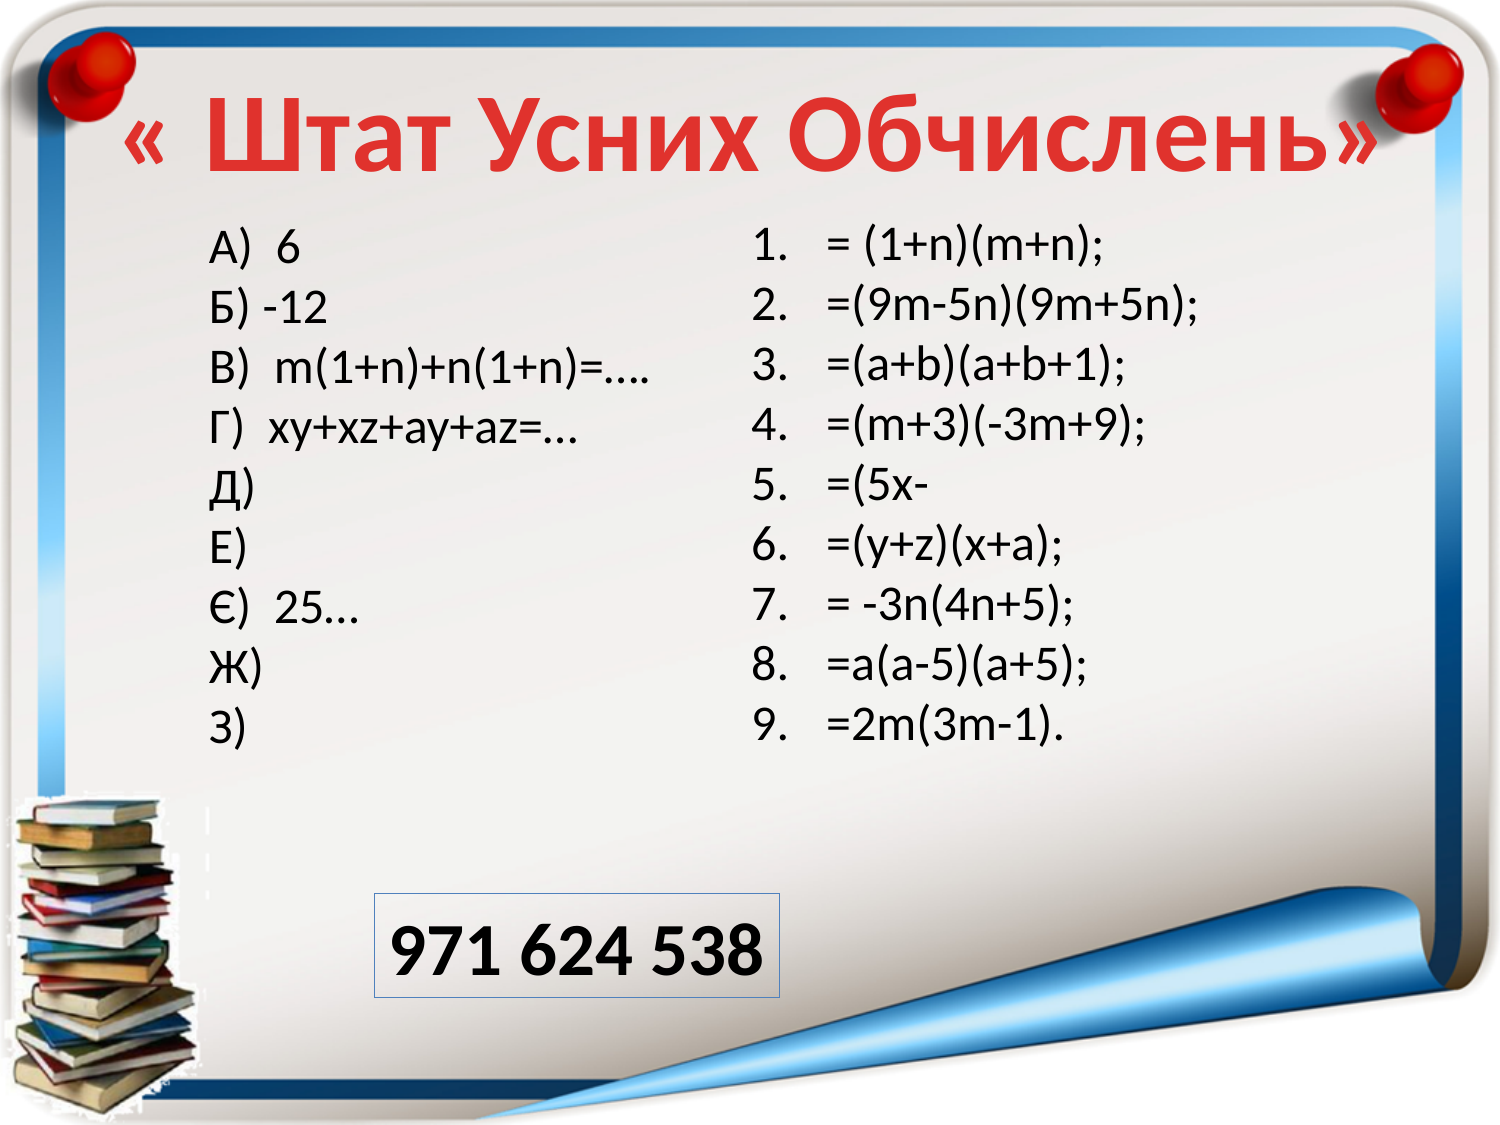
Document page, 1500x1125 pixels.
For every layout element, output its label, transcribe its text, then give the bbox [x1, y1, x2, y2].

text_box « Штат Усних Обчислень» [101, 51, 1408, 202]
picture [0, 0, 1500, 1125]
text_box 971 624 538 [374, 893, 780, 998]
